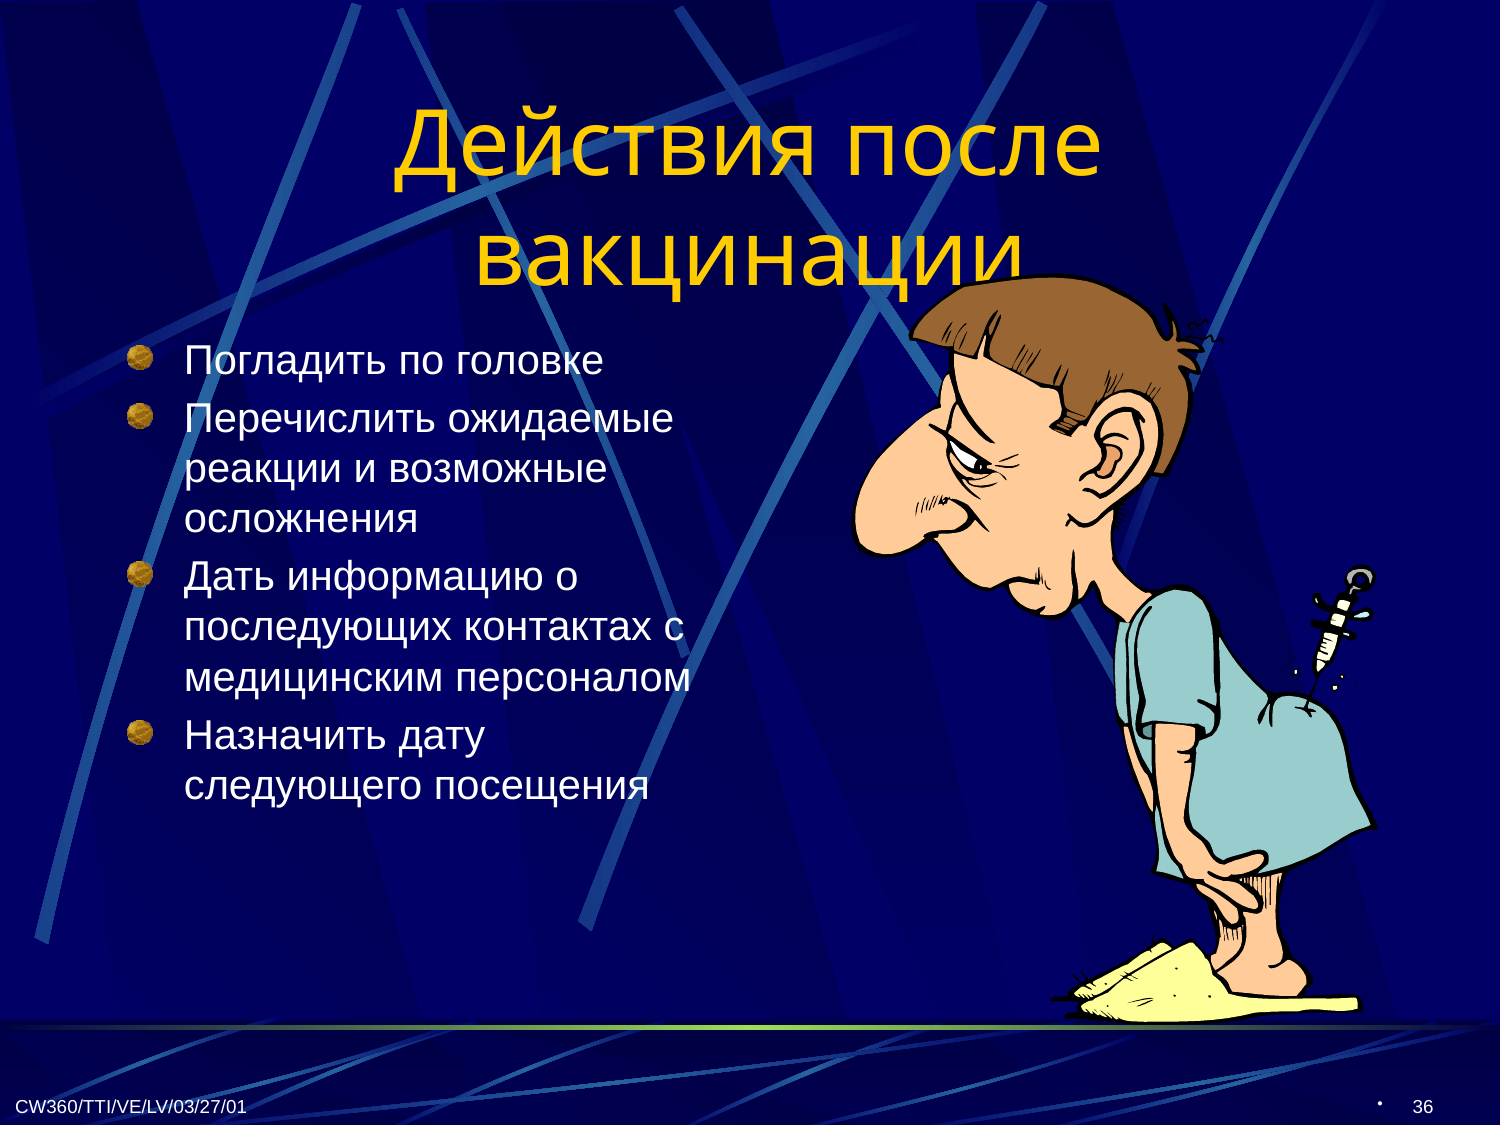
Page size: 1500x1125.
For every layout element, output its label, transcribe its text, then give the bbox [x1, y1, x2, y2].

list Погладить по головке Перечислить ожидаемые реакции и возможные осложнения Дать информацию о последующих контактах с медицинским персоналом Назначить дату следующего посещения [112, 324, 738, 1001]
title Действия после вакцинации [112, 76, 1388, 312]
picture [127, 345, 153, 370]
picture [127, 403, 153, 429]
picture [127, 561, 153, 587]
picture [127, 720, 153, 745]
picture [849, 262, 1401, 1026]
footer CW360/TTI/VE/LV/03/27/01 [0, 1074, 401, 1125]
